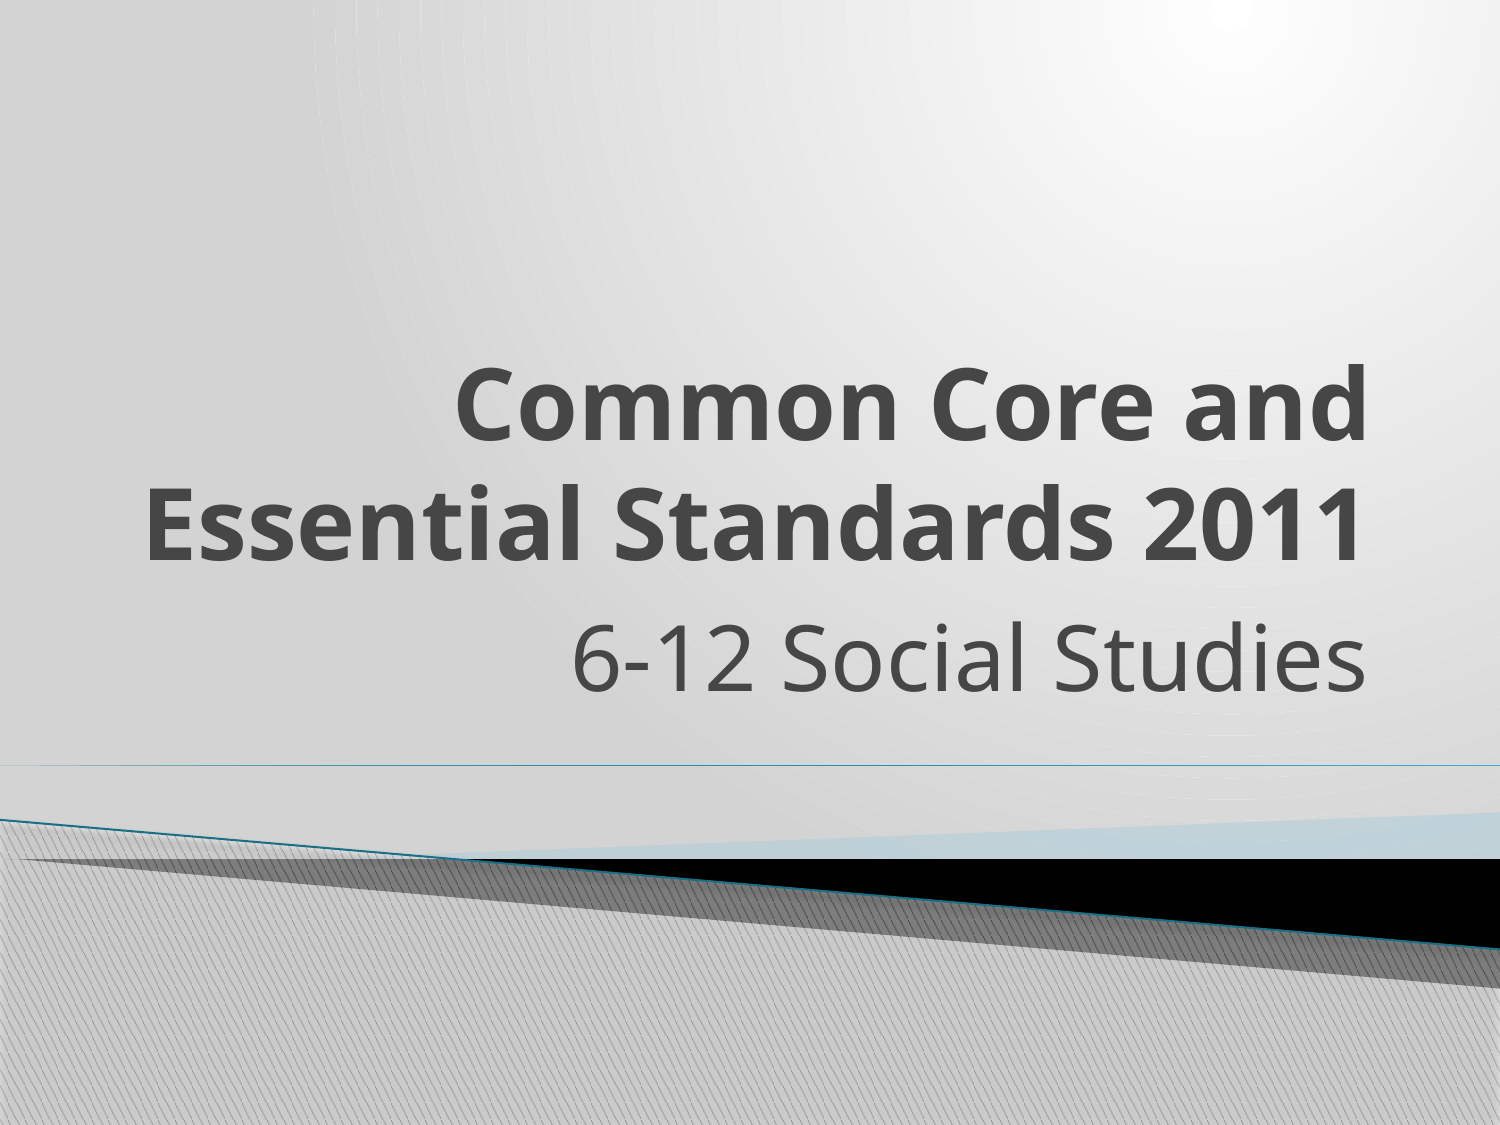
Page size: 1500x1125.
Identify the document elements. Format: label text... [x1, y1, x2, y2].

title Common Core and Essential Standards 2011 [112, 287, 1388, 588]
subtitle 6-12 Social Studies [112, 592, 1388, 790]
picture [5, 859, 1500, 989]
